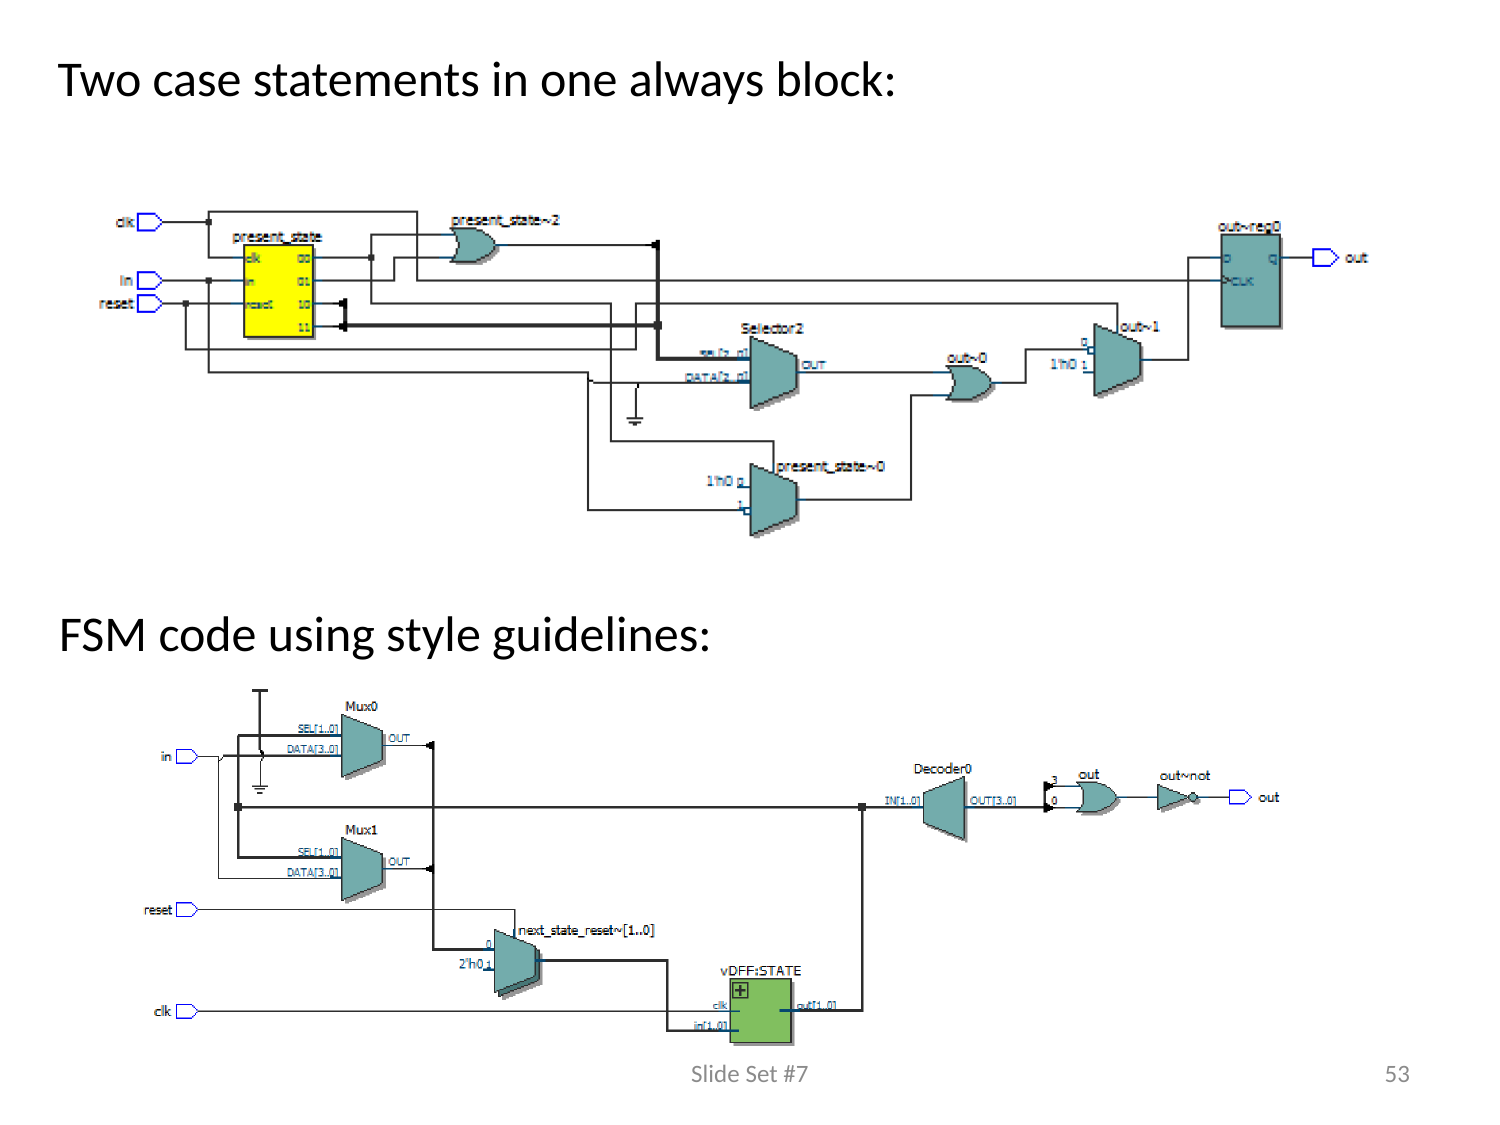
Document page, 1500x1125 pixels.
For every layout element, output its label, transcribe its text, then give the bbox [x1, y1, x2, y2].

slide_number 53 [1074, 1042, 1425, 1103]
text_box Two case statements in one always block: [42, 38, 913, 114]
picture [137, 672, 1288, 1055]
footer Slide Set #7 [512, 1063, 988, 1103]
picture [90, 122, 1381, 555]
text_box FSM code using style guidelines: [44, 593, 728, 669]
